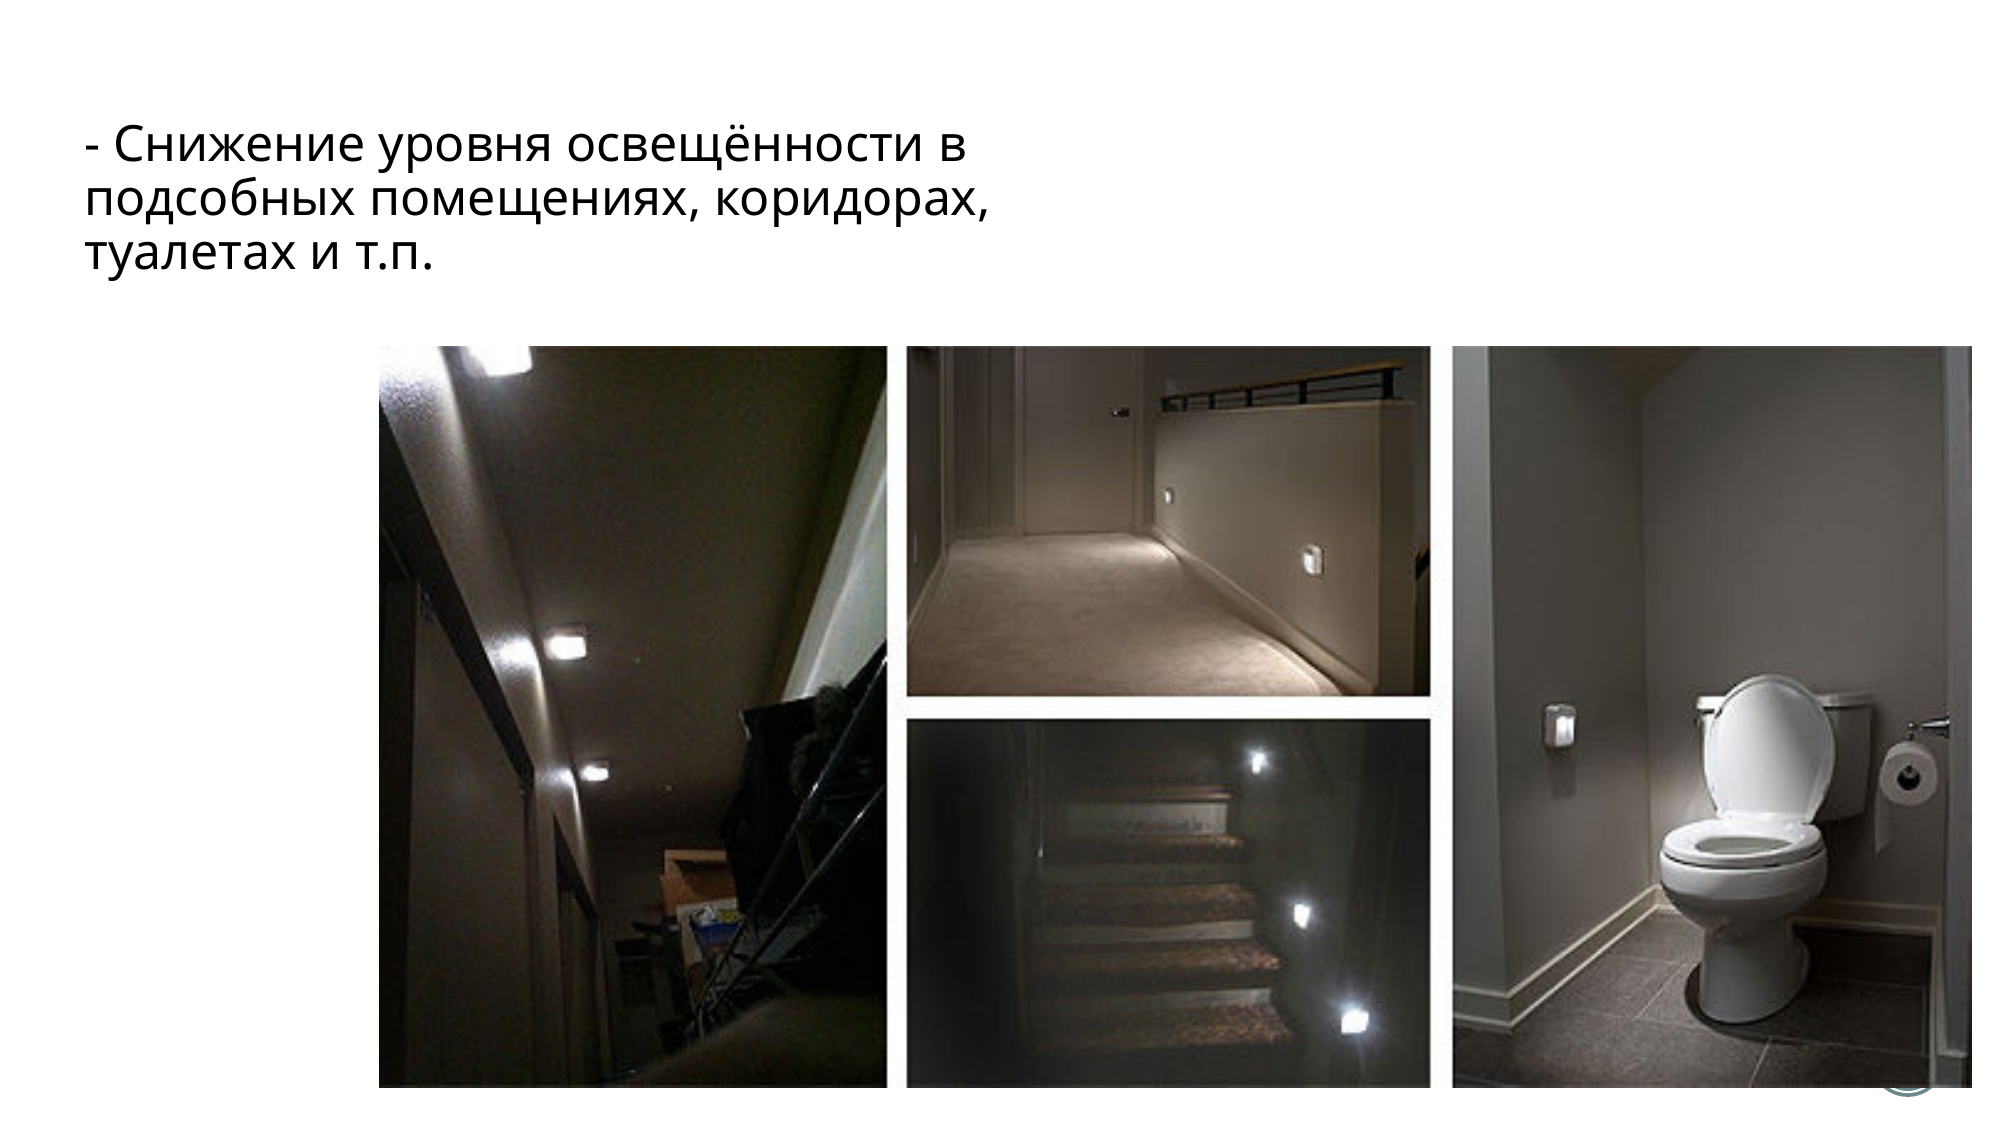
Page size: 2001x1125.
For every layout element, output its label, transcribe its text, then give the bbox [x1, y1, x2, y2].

picture [379, 347, 1973, 1088]
list - Снижение уровня освещённости в подсобных помещениях, коридорах, туалетах и т.п. [69, 79, 1025, 744]
